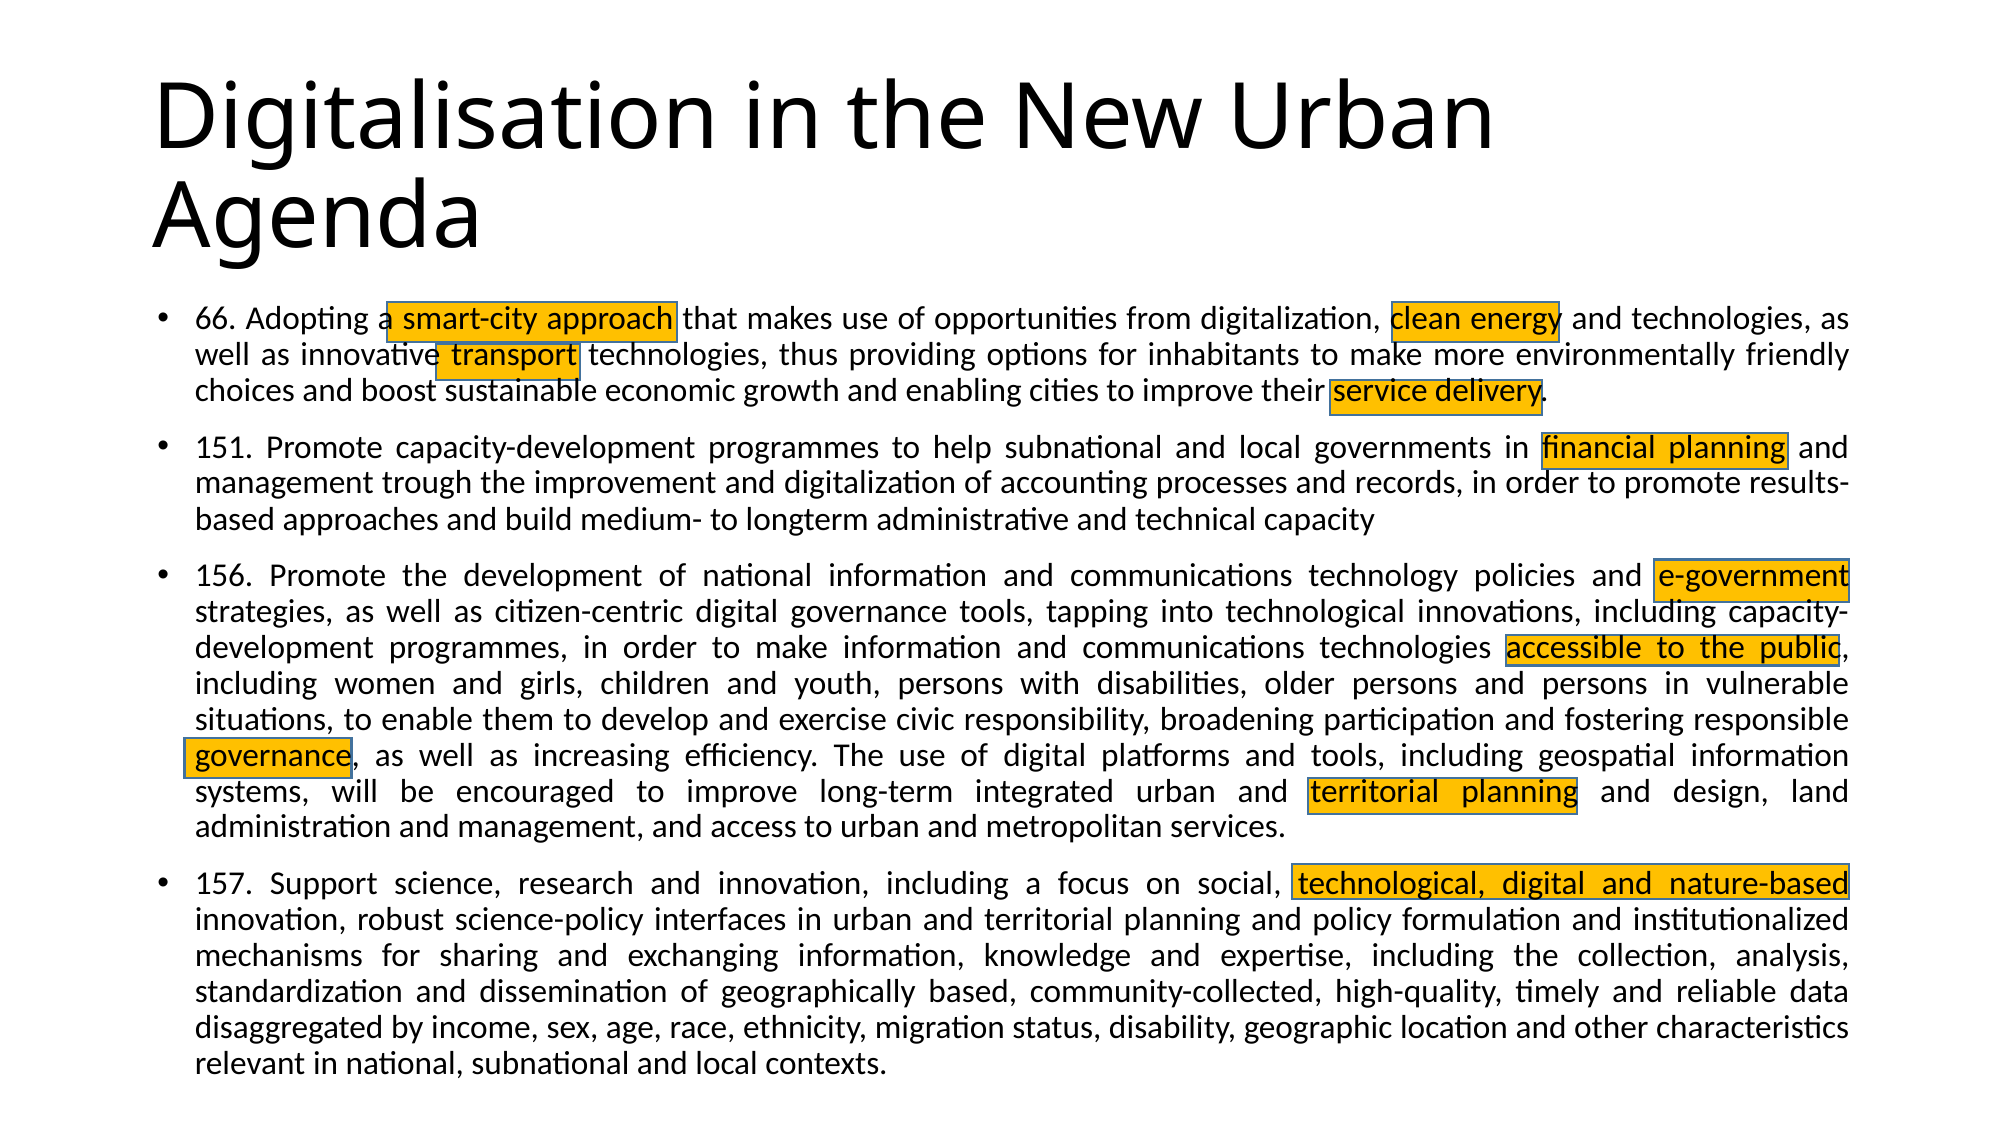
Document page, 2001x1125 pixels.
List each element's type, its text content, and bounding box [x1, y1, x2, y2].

title Digitalisation in the New Urban Agenda [137, 59, 1863, 278]
list 66. Adopting a smart-city approach that makes use of opportunities from digitalization, clean energy and technologies, as well as innovative transport technologies, thus providing options for inhabitants to make more environmentally friendly choices and boost sustainable economic growth and enabling cities to improve their service delivery. 151. Promote capacity-development programmes to help subnational and local governments in financial planning and management trough the improvement and digitalization of accounting processes and records, in order to promote results-based approaches and build medium- to longterm administrative and technical capacity 156. Promote the development of national information and communications technology policies and e-government strategies, as well as citizen-centric digital governance tools, tapping into technological innovations, including capacity-development programmes, in order to make information and communications technologies accessible to the public, including women and girls, children and youth, persons with disabilities, older persons and persons in vulnerable situations, to enable them to develop and exercise civic responsibility, broadening participation and fostering responsible governance, as well as increasing efficiency. The use of digital platforms and tools, including geospatial information systems, will be encouraged to improve long-term integrated urban and territorial planning and design, land administration and management, and access to urban and metropolitan services. 157. Support science, research and innovation, including a focus on social, technological, digital and nature-based innovation, robust science-policy interfaces in urban and territorial planning and policy formulation and institutionalized mechanisms for sharing and exchanging information, knowledge and expertise, including the collection, analysis, standardization and dissemination of geographically based, community-collected, high-quality, timely and reliable data disaggregated by income, sex, age, race, ethnicity, migration status, disability, geographic location and other characteristics relevant in national, subnational and local contexts. [142, 293, 1868, 1008]
